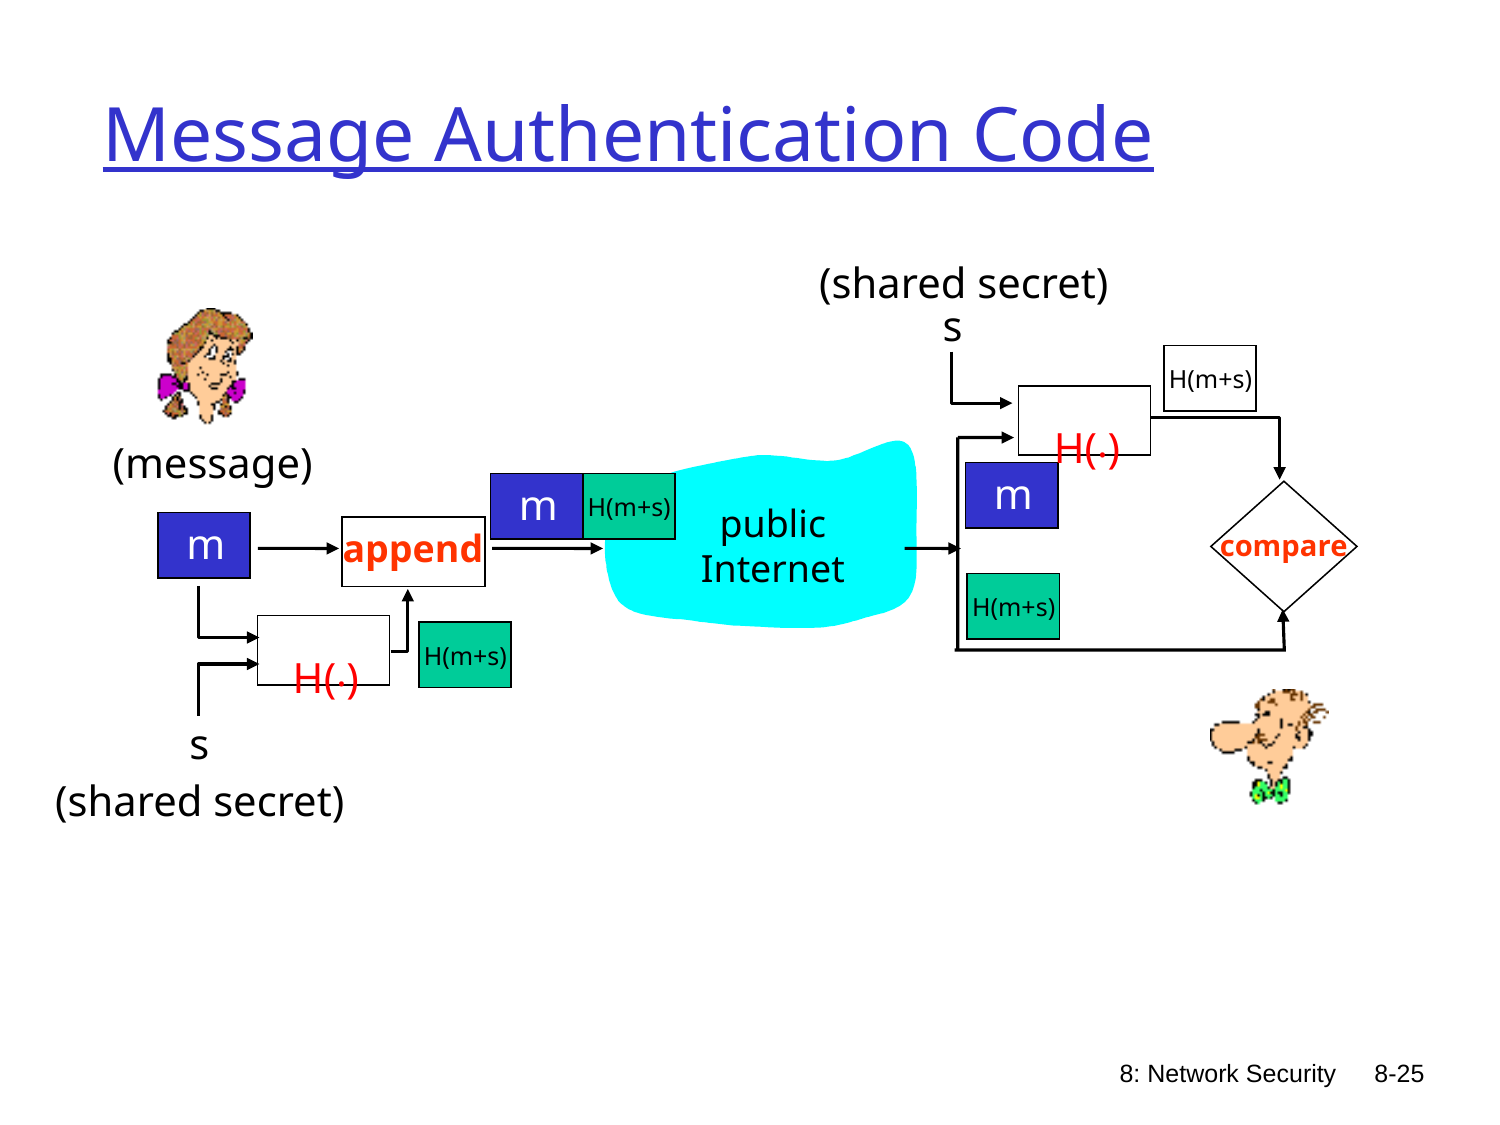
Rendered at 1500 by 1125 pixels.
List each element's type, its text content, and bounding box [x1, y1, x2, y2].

picture [1210, 689, 1329, 810]
text_box (shared secret) [40, 766, 360, 832]
text_box (shared secret) [804, 249, 1124, 315]
text_box (message) [97, 429, 328, 495]
title Message Authentication Code [87, 37, 1363, 225]
picture [154, 308, 253, 429]
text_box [198, 585, 522, 716]
text_box s [174, 710, 225, 766]
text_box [1267, 417, 1358, 650]
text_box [257, 440, 954, 628]
footer 8: Network Security [876, 1050, 1352, 1125]
slide_number 8-25 [1320, 1050, 1440, 1099]
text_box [157, 510, 250, 579]
text_box s [927, 315, 978, 357]
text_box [957, 345, 1267, 650]
text_box [951, 357, 957, 404]
